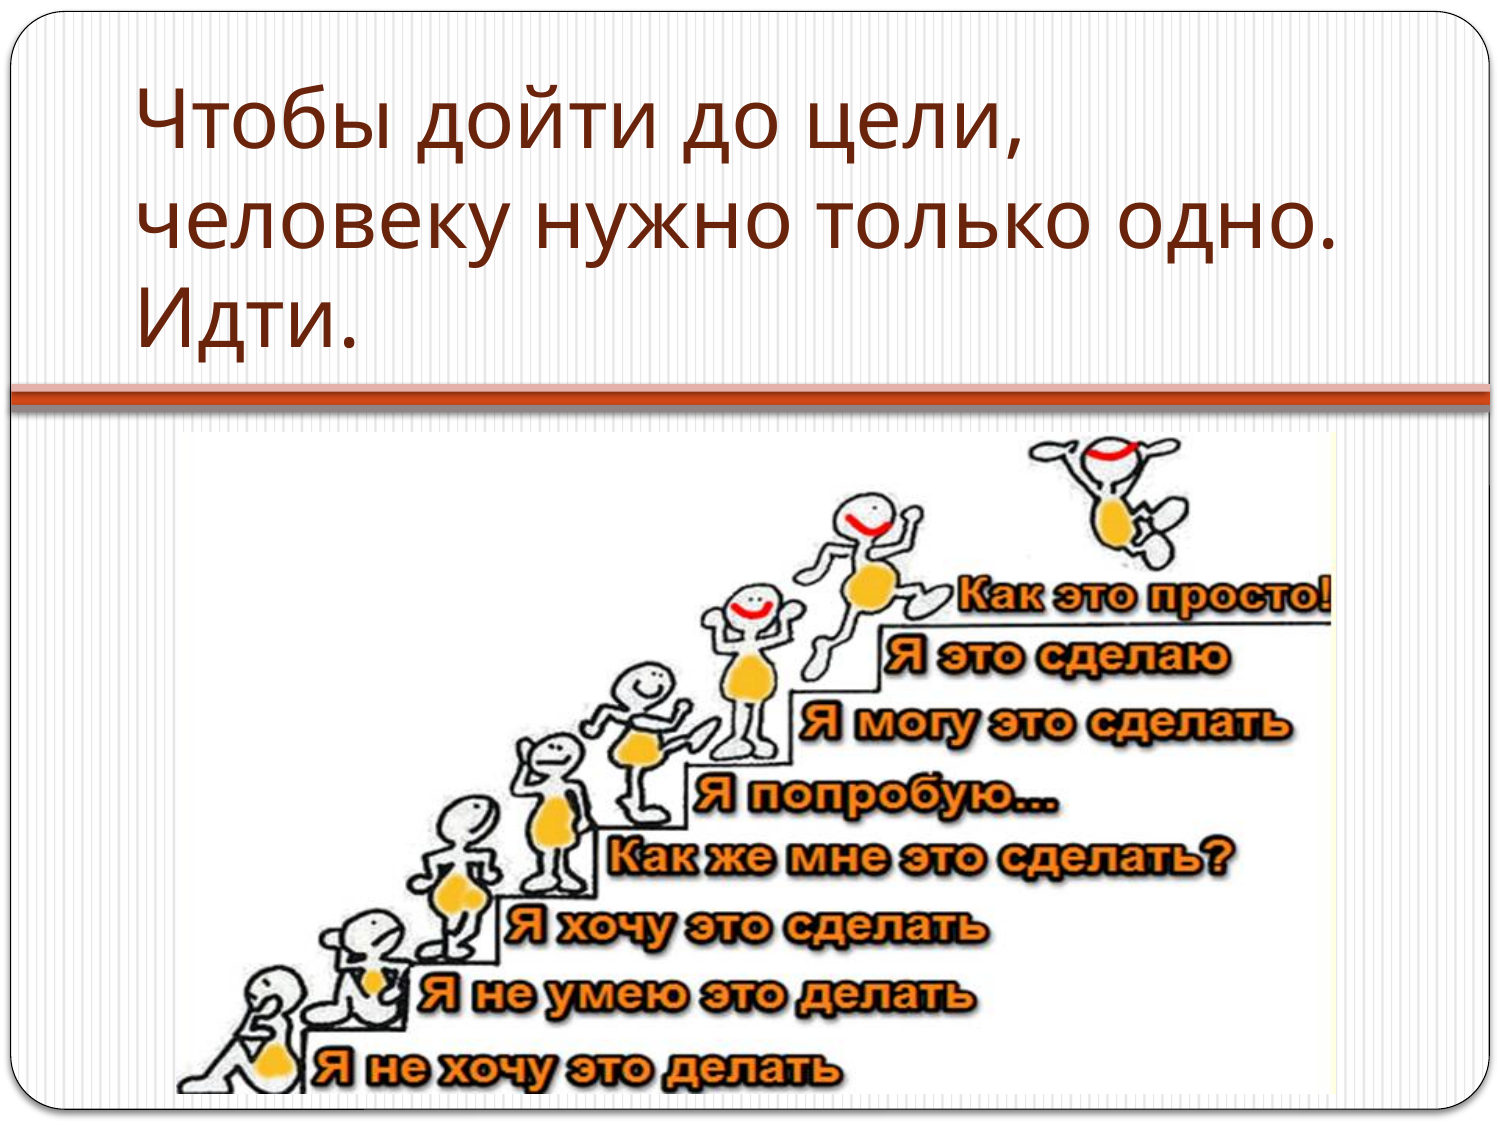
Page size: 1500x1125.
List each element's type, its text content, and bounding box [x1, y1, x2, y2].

picture [175, 432, 1336, 1095]
title Чтобы дойти до цели, человеку нужно только одно. Идти. [118, 156, 1394, 380]
